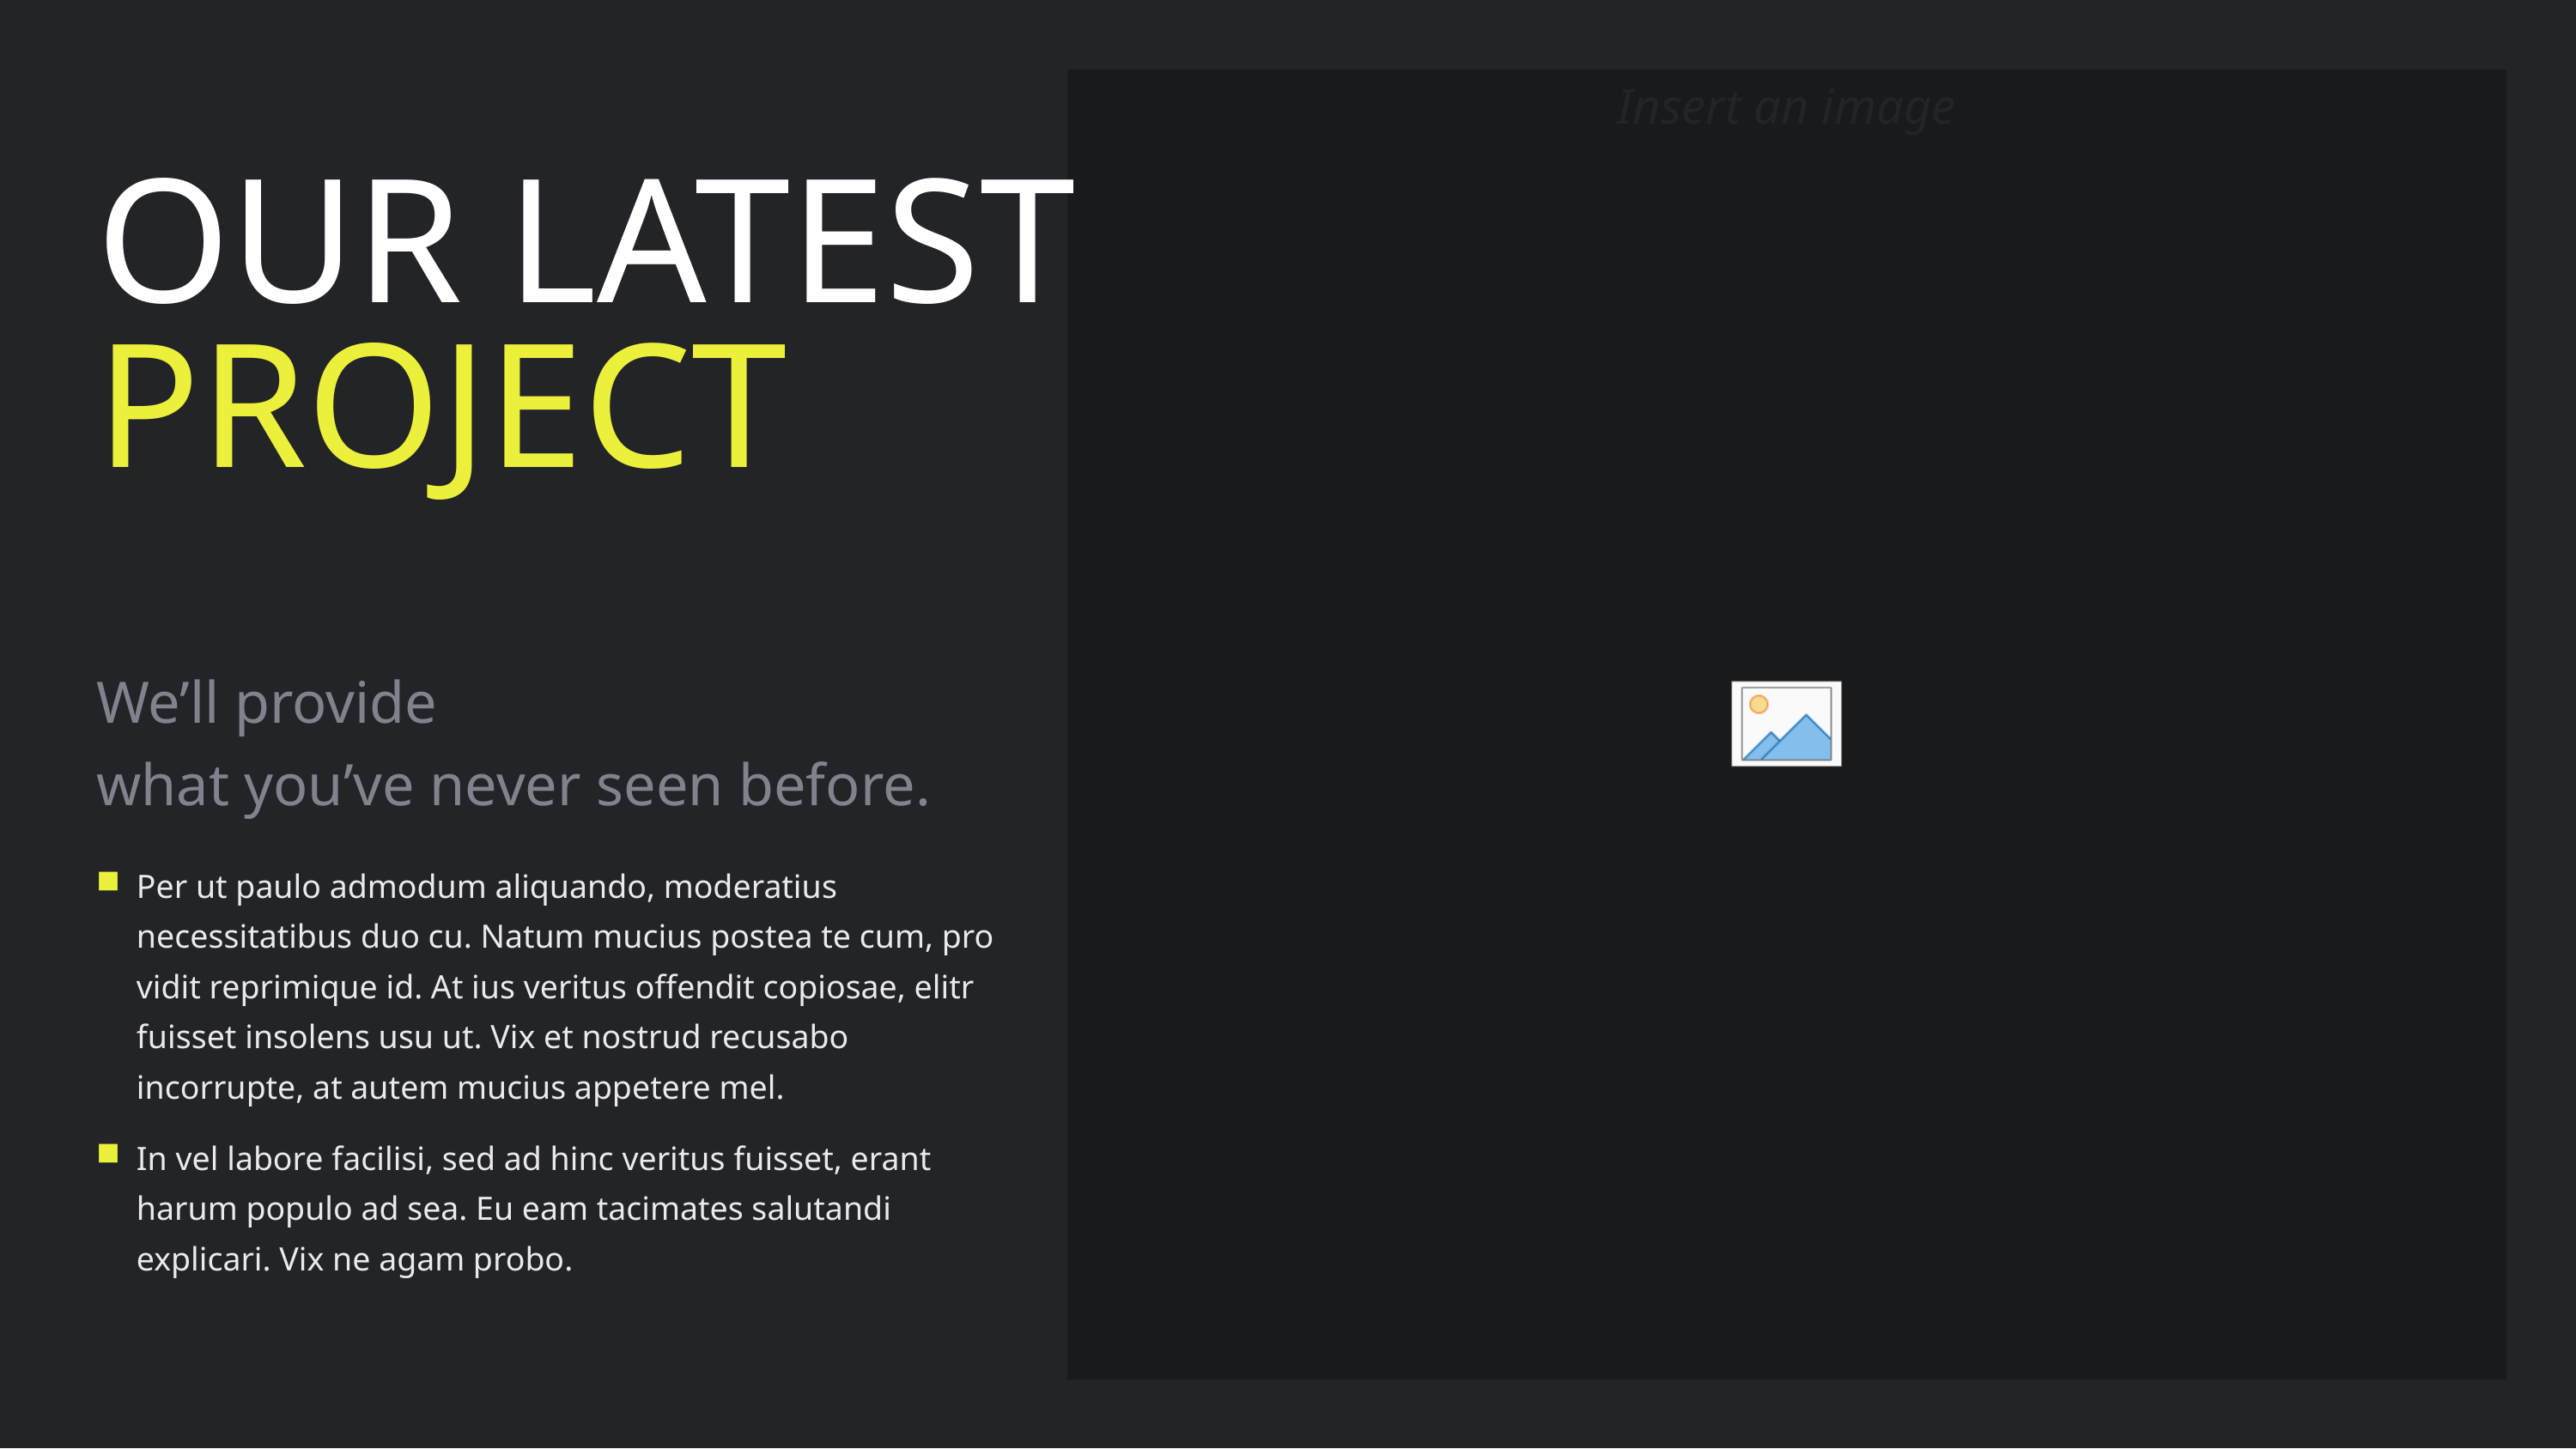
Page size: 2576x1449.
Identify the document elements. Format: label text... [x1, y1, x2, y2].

list We’ll provide what you’ve never seen before. [83, 551, 1037, 824]
title OUR LATEST PROJECT [83, 117, 1066, 555]
list Per ut paulo admodum aliquando, moderatius necessitatibus duo cu. Natum mucius postea te cum, pro vidit reprimique id. At ius veritus offendit copiosae, elitr fuisset insolens usu ut. Vix et nostrud recusabo incorrupte, at autem mucius appetere mel. In vel labore facilisi, sed ad hinc veritus fuisset, erant harum populo ad sea. Eu eam tacimates salutandi explicari. Vix ne agam probo. [83, 847, 1037, 1340]
picture [1066, 69, 2507, 1379]
